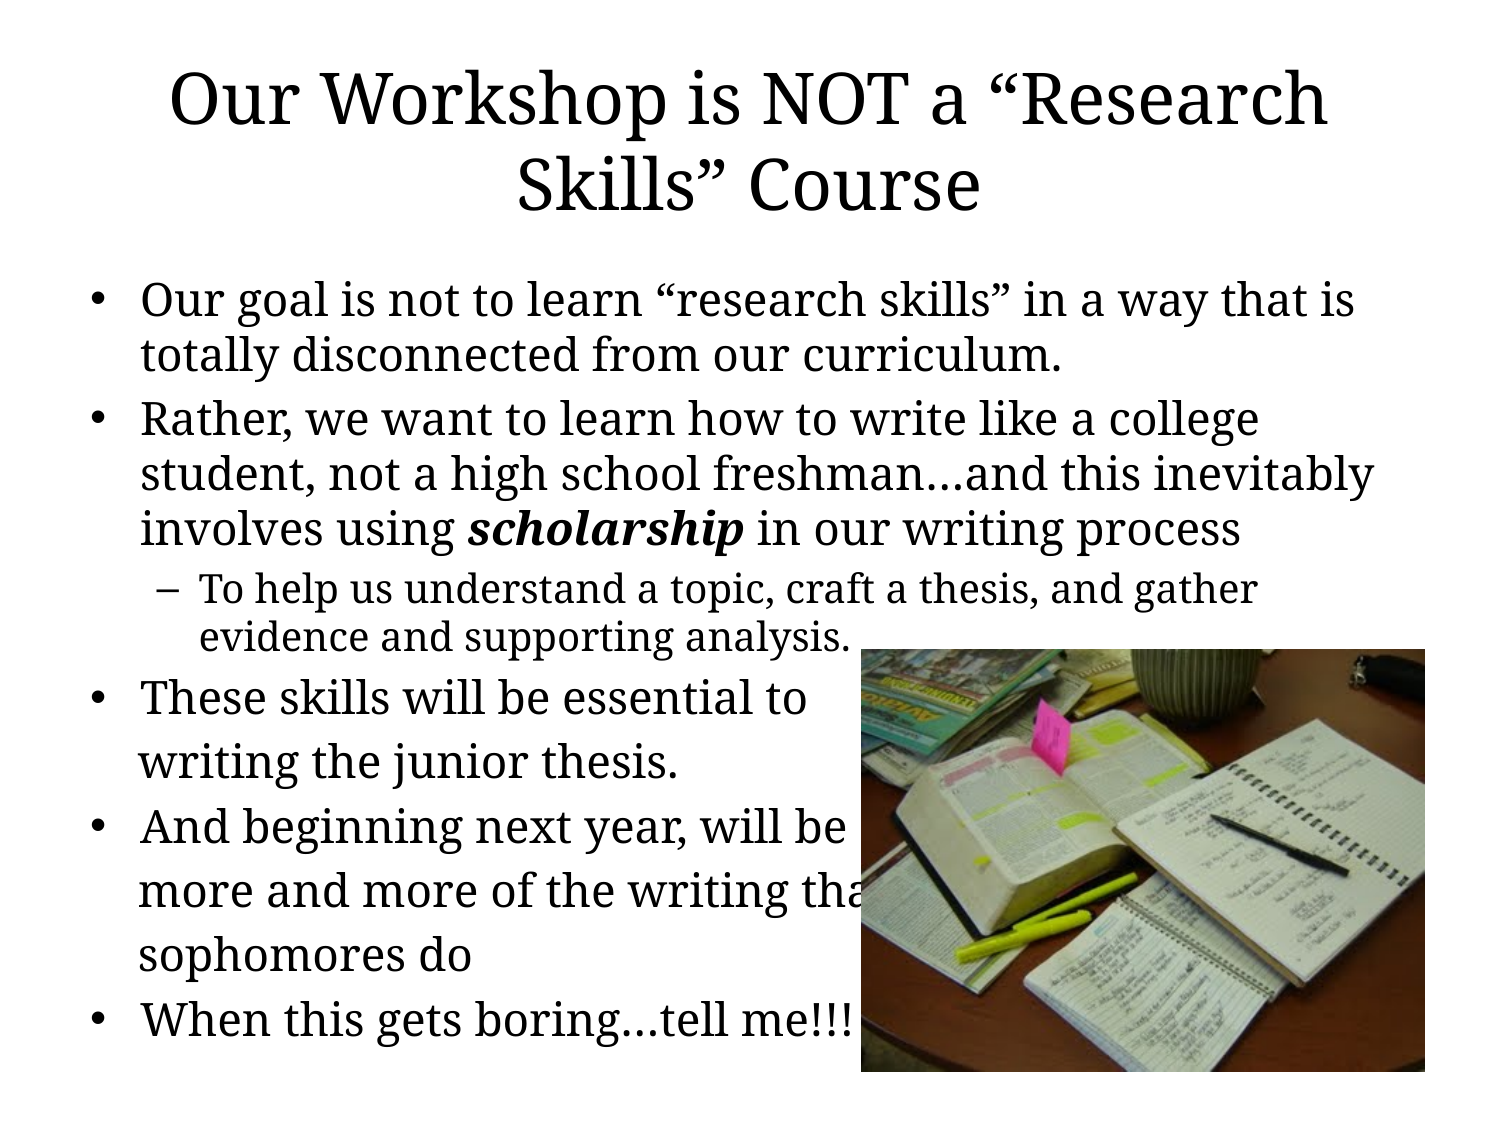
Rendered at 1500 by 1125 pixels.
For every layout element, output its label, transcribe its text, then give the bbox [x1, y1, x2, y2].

list Our goal is not to learn “research skills” in a way that is totally disconnected from our curriculum. Rather, we want to learn how to write like a college student, not a high school freshman…and this inevitably involves using scholarship in our writing process To help us understand a topic, craft a thesis, and gather evidence and supporting analysis. These skills will be essential to writing the junior thesis. And beginning next year, will be more and more of the writing that sophomores do When this gets boring…tell me!!! [75, 262, 1425, 1073]
title Our Workshop is NOT a “Research Skills” Course [75, 45, 1425, 233]
picture [861, 649, 1426, 1073]
